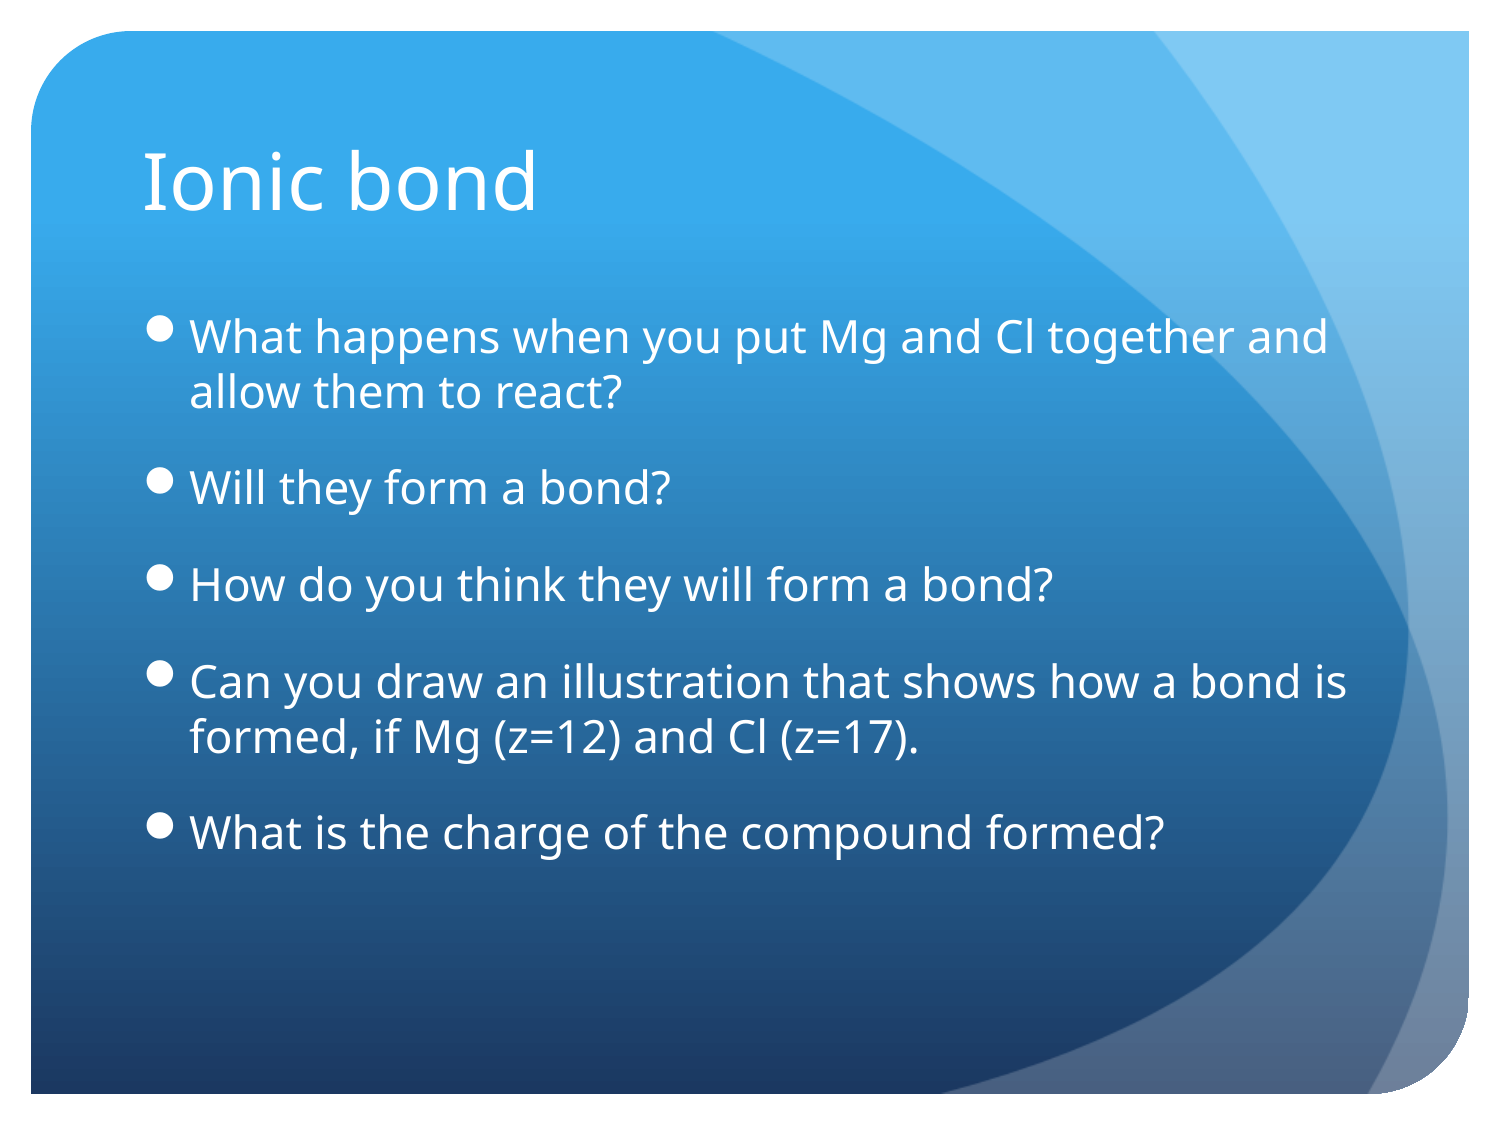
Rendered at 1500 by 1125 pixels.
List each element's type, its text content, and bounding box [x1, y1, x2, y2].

title Ionic bond [127, 62, 1372, 234]
list What happens when you put Mg and Cl together and allow them to react? Will they form a bond? How do you think they will form a bond? Can you draw an illustration that shows how a bond is formed, if Mg (z=12) and Cl (z=17). What is the charge of the compound formed? [127, 299, 1372, 991]
picture [24, 30, 1473, 1094]
